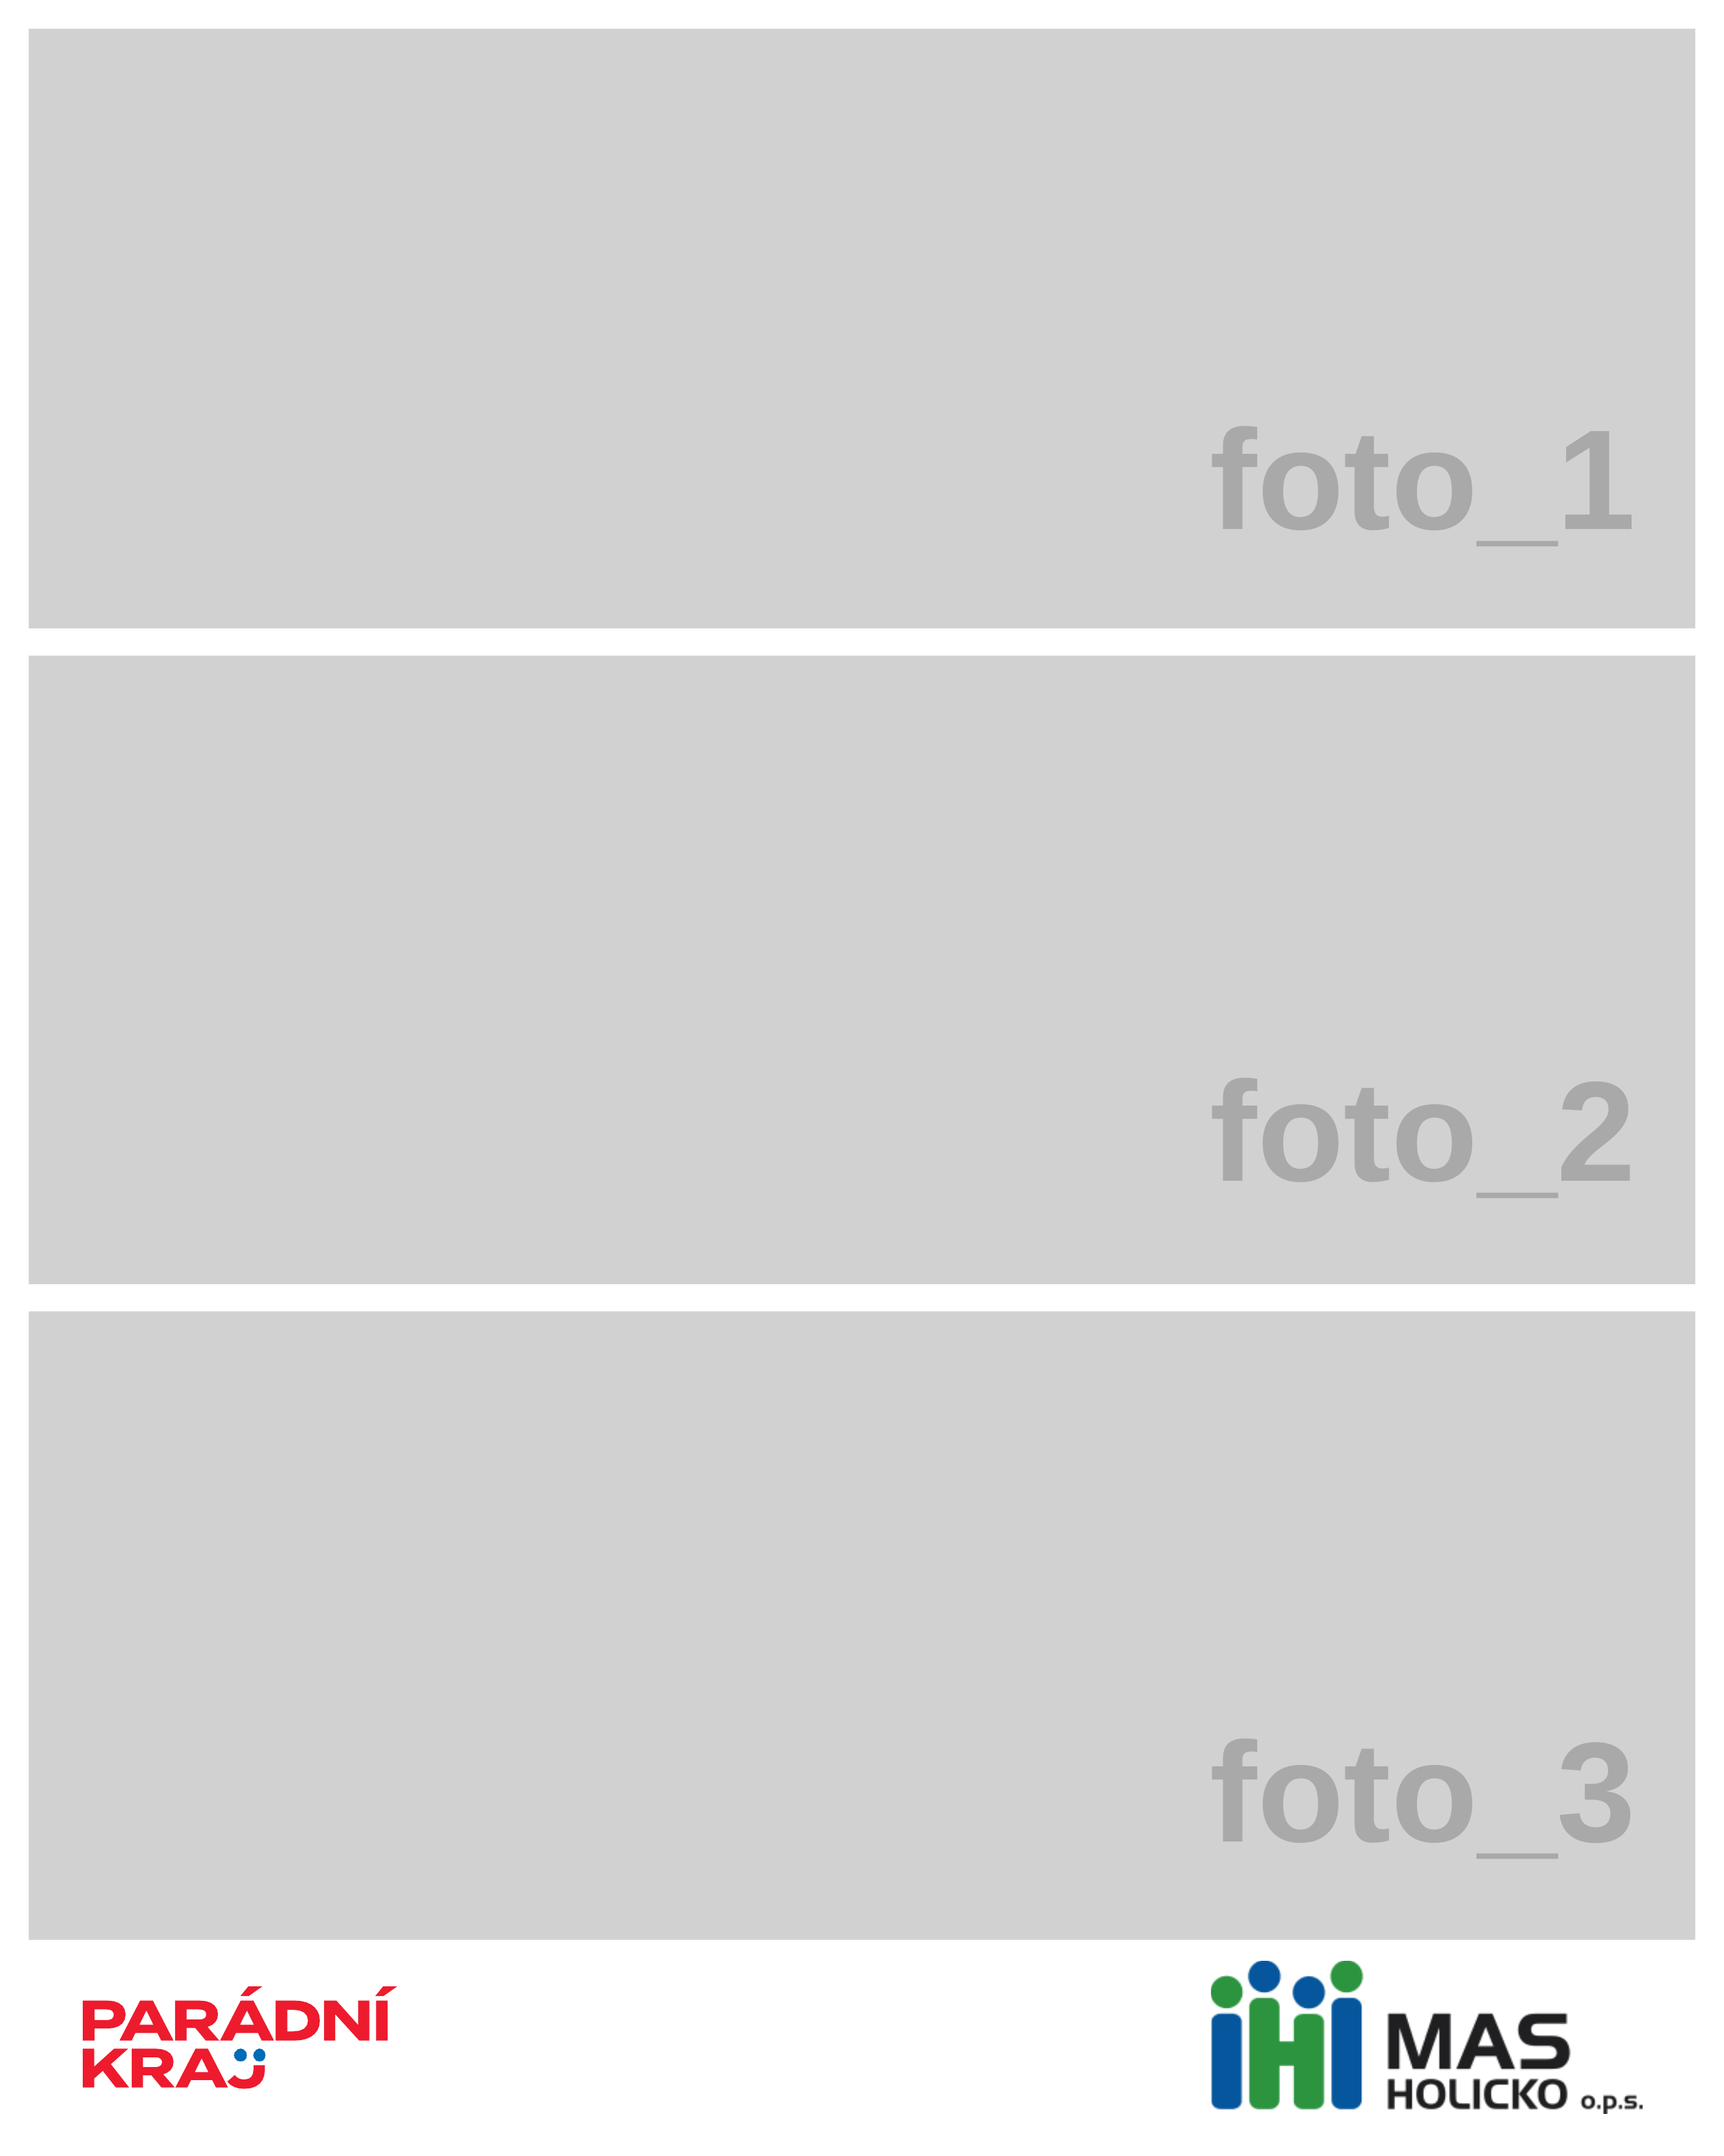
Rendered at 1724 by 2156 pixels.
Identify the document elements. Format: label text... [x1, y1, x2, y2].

text_box foto_1 [1208, 385, 1639, 558]
text_box foto_2 [1208, 1037, 1639, 1210]
picture [253, 2048, 265, 2062]
picture [234, 2048, 247, 2062]
text_box foto_3 [1208, 1697, 1639, 1870]
picture [1211, 1961, 1643, 2114]
